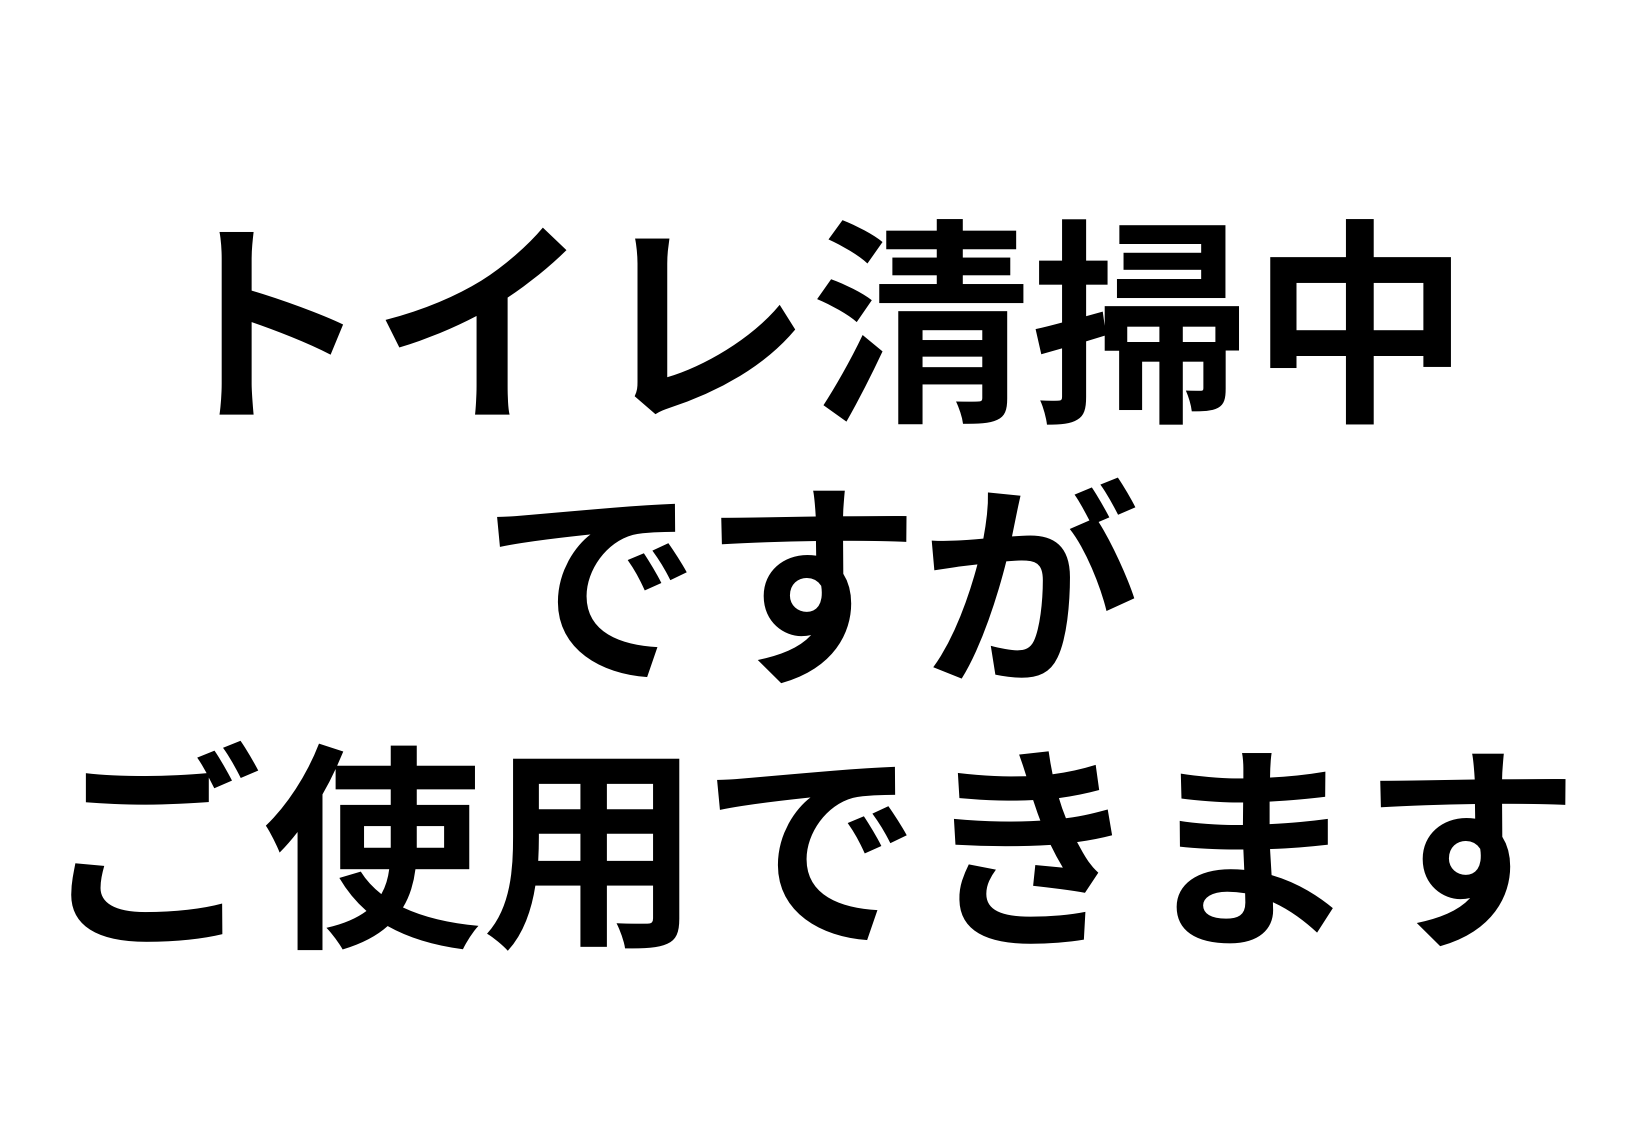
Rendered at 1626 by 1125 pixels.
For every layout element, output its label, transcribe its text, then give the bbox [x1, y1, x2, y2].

text_box トイレ清掃中 ですが ご使用できます [0, 179, 1625, 982]
